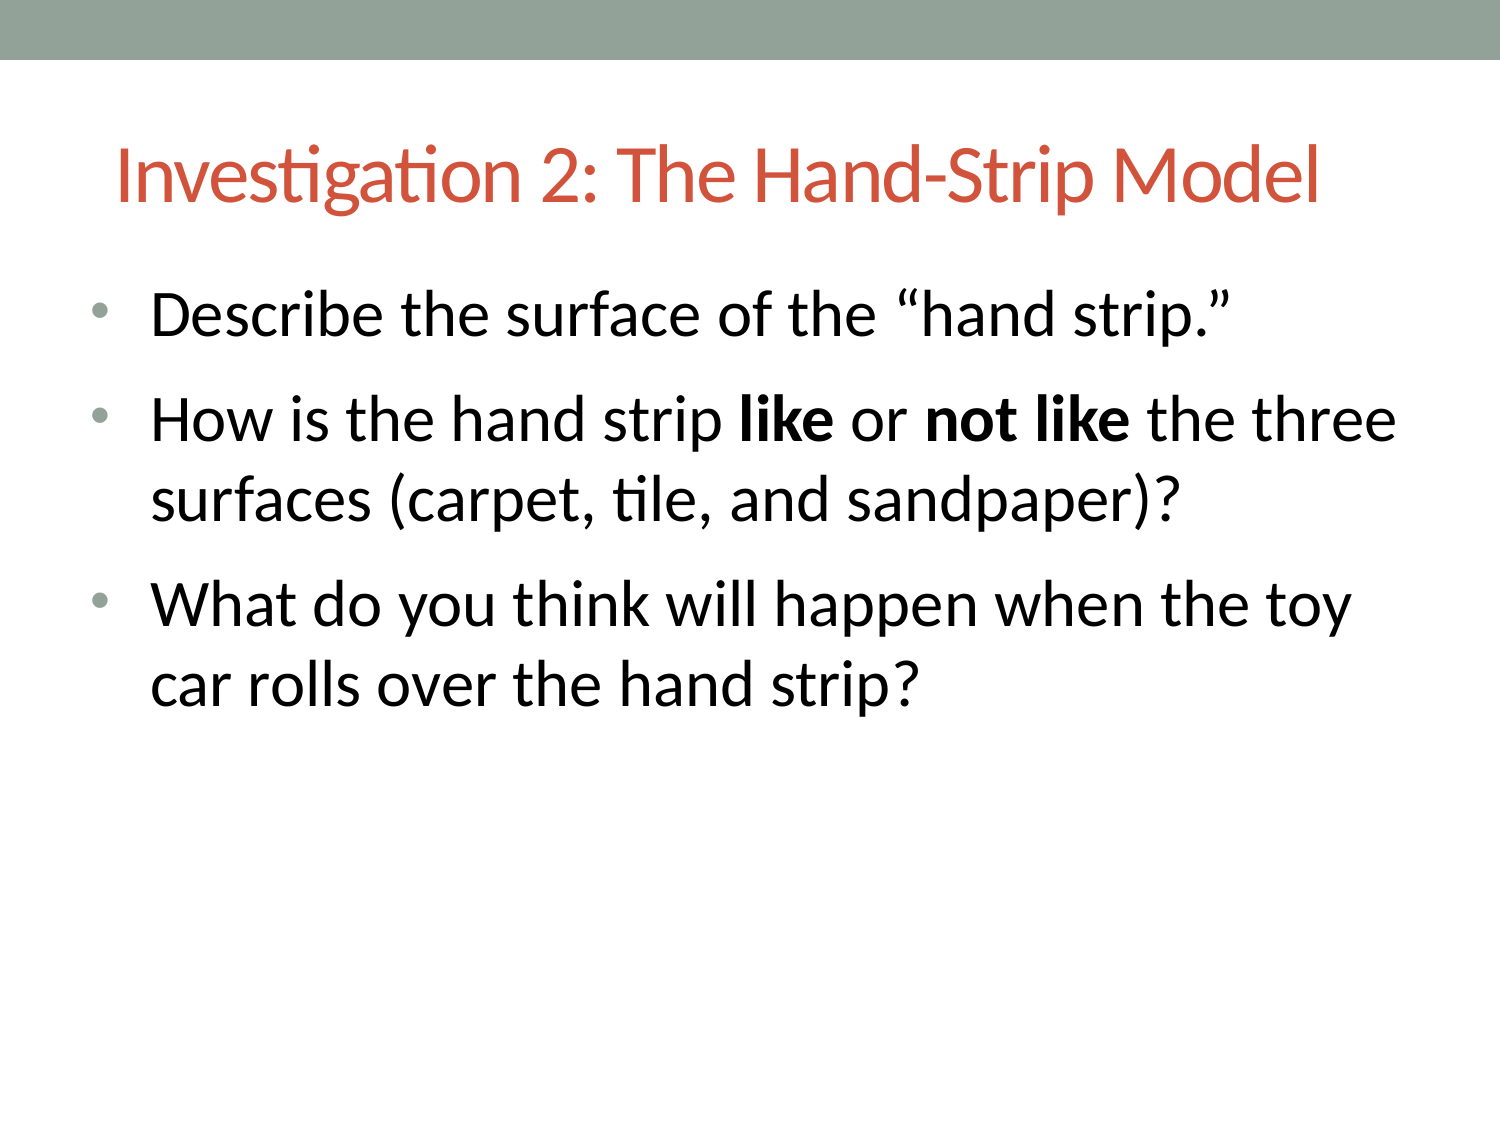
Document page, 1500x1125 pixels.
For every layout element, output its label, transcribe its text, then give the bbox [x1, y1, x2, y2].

list Describe the surface of the “hand strip.” How is the hand strip like or not like the three surfaces (carpet, tile, and sandpaper)? What do you think will happen when the toy car rolls over the hand strip? [75, 262, 1425, 1063]
title Investigation 2: The Hand-Strip Model [99, 87, 1425, 250]
